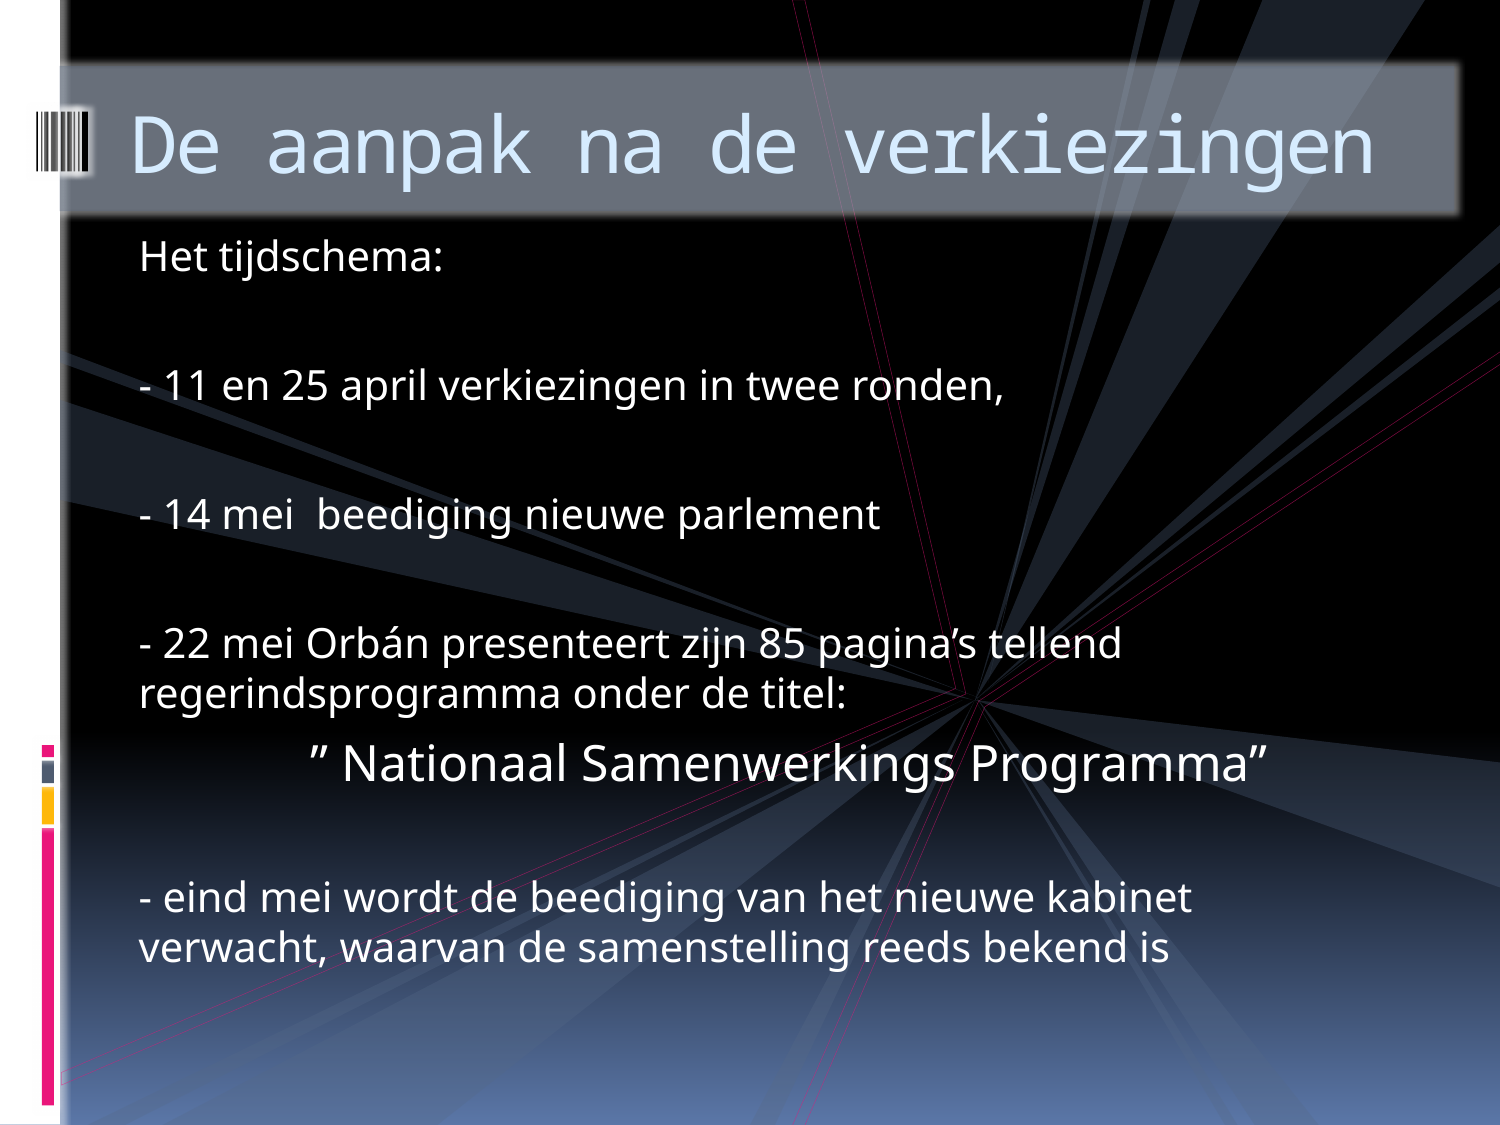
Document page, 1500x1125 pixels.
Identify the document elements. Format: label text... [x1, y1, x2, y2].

title De aanpak na de verkiezingen [115, 83, 1454, 212]
list Het tijdschema: - 11 en 25 april verkiezingen in twee ronden, - 14 mei beediging nieuwe parlement - 22 mei Orbán presenteert zijn 85 pagina’s tellend regerindsprogramma onder de titel: ” Nationaal Samenwerkings Programma” - eind mei wordt de beediging van het nieuwe kabinet verwacht, waarvan de samenstelling reeds bekend is [115, 221, 1313, 1125]
